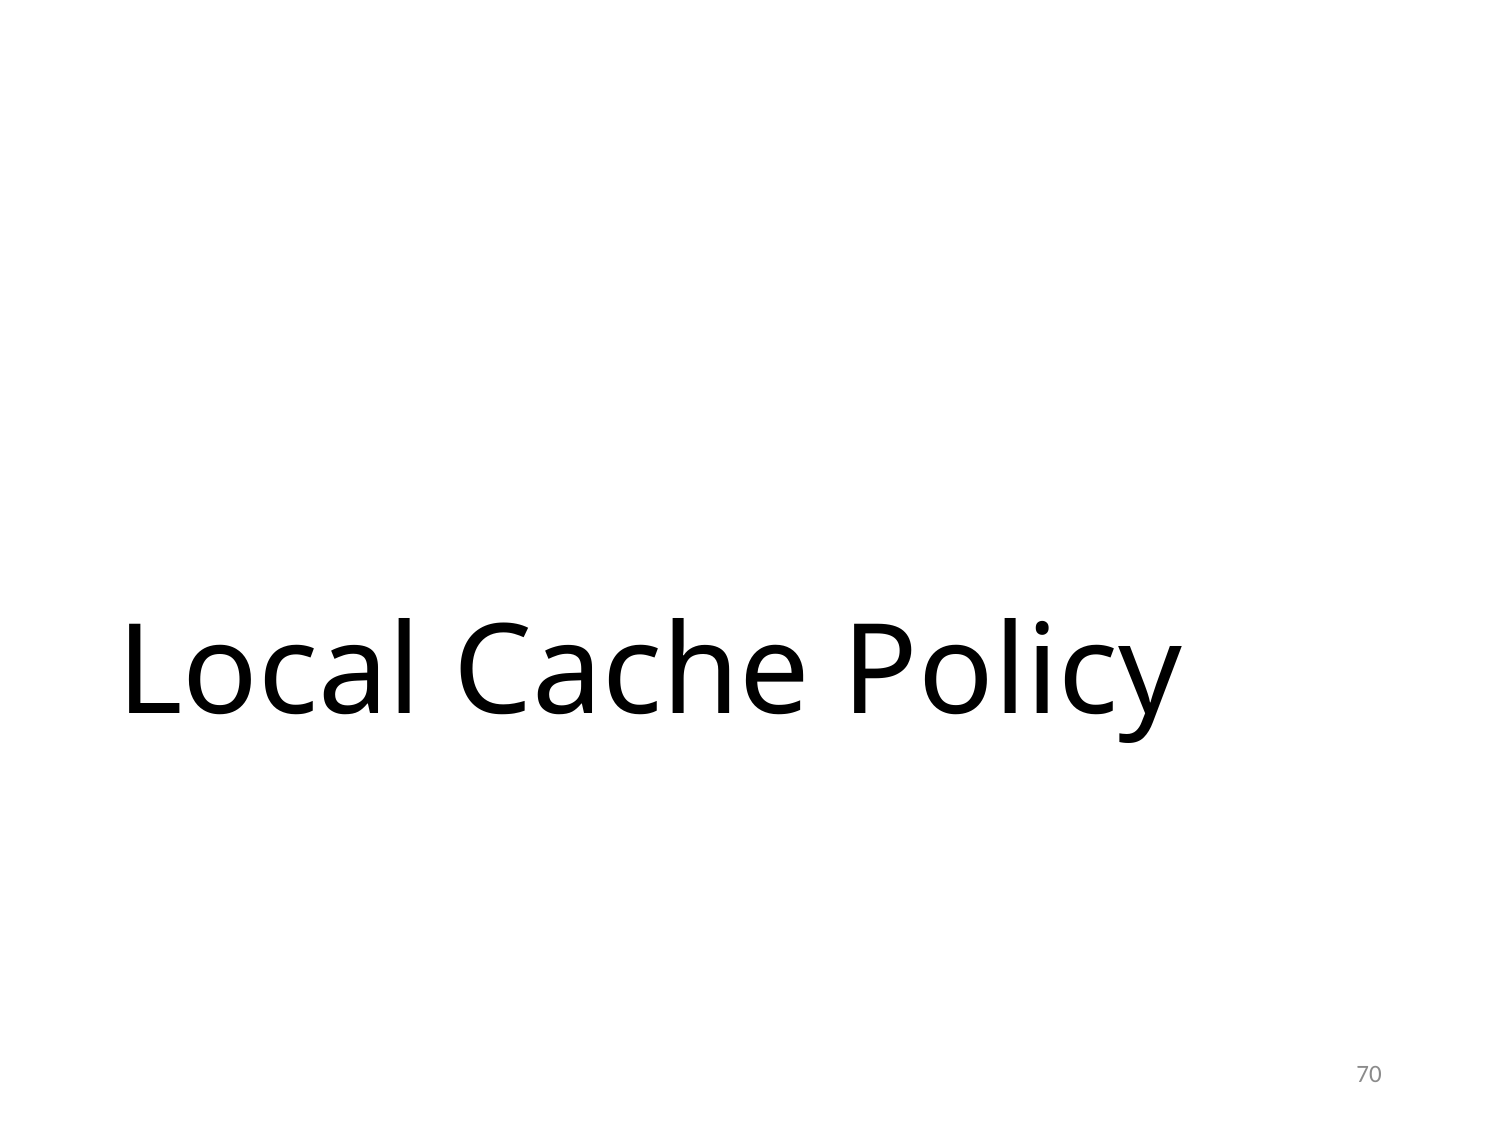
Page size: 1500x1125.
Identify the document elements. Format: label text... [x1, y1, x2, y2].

title Local Cache Policy [102, 280, 1397, 749]
slide_number 70 [1059, 1042, 1397, 1103]
